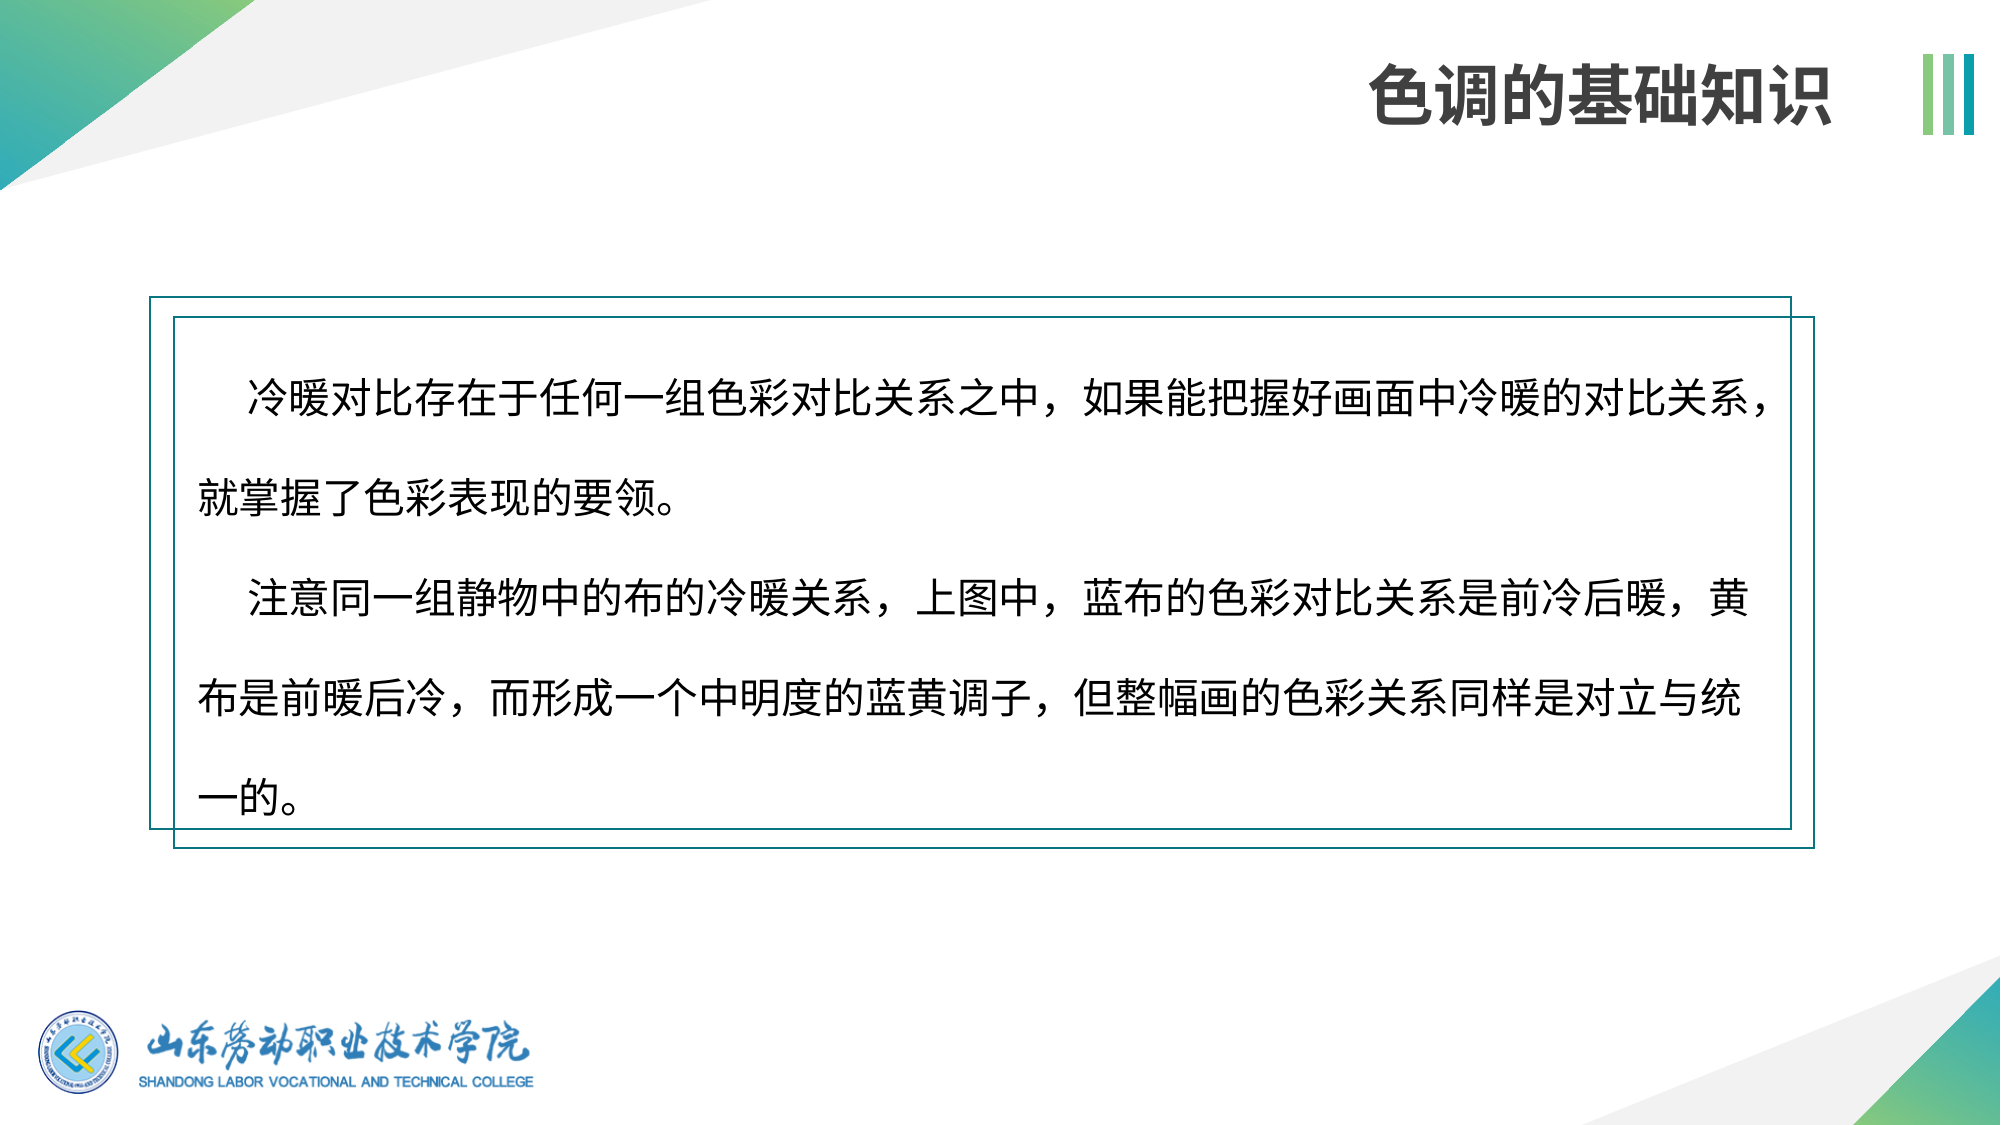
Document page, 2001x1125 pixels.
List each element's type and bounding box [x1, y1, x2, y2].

picture [38, 1010, 550, 1094]
text_box [1928, 54, 1969, 136]
text_box [0, 0, 2000, 1125]
